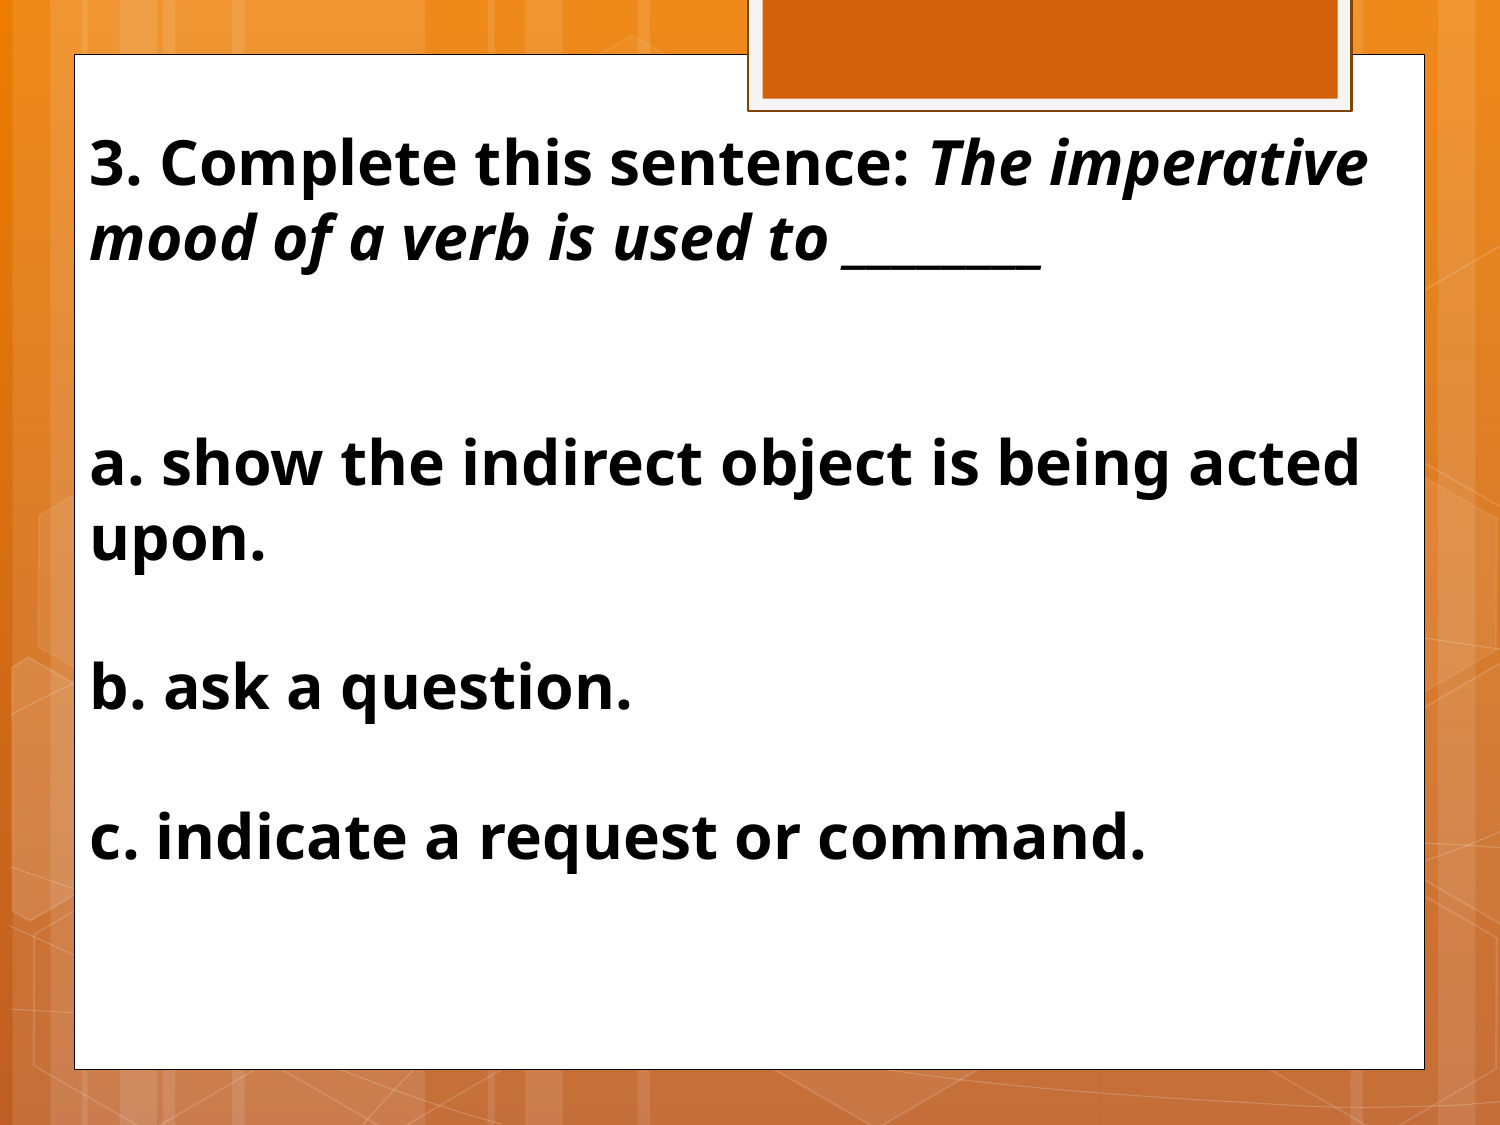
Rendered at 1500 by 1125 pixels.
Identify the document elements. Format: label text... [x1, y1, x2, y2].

text_box 3. Complete this sentence: The imperative mood of a verb is used to ________ a. show the indirect object is being acted upon. b. ask a question. c. indicate a request or command. [74, 115, 1438, 986]
